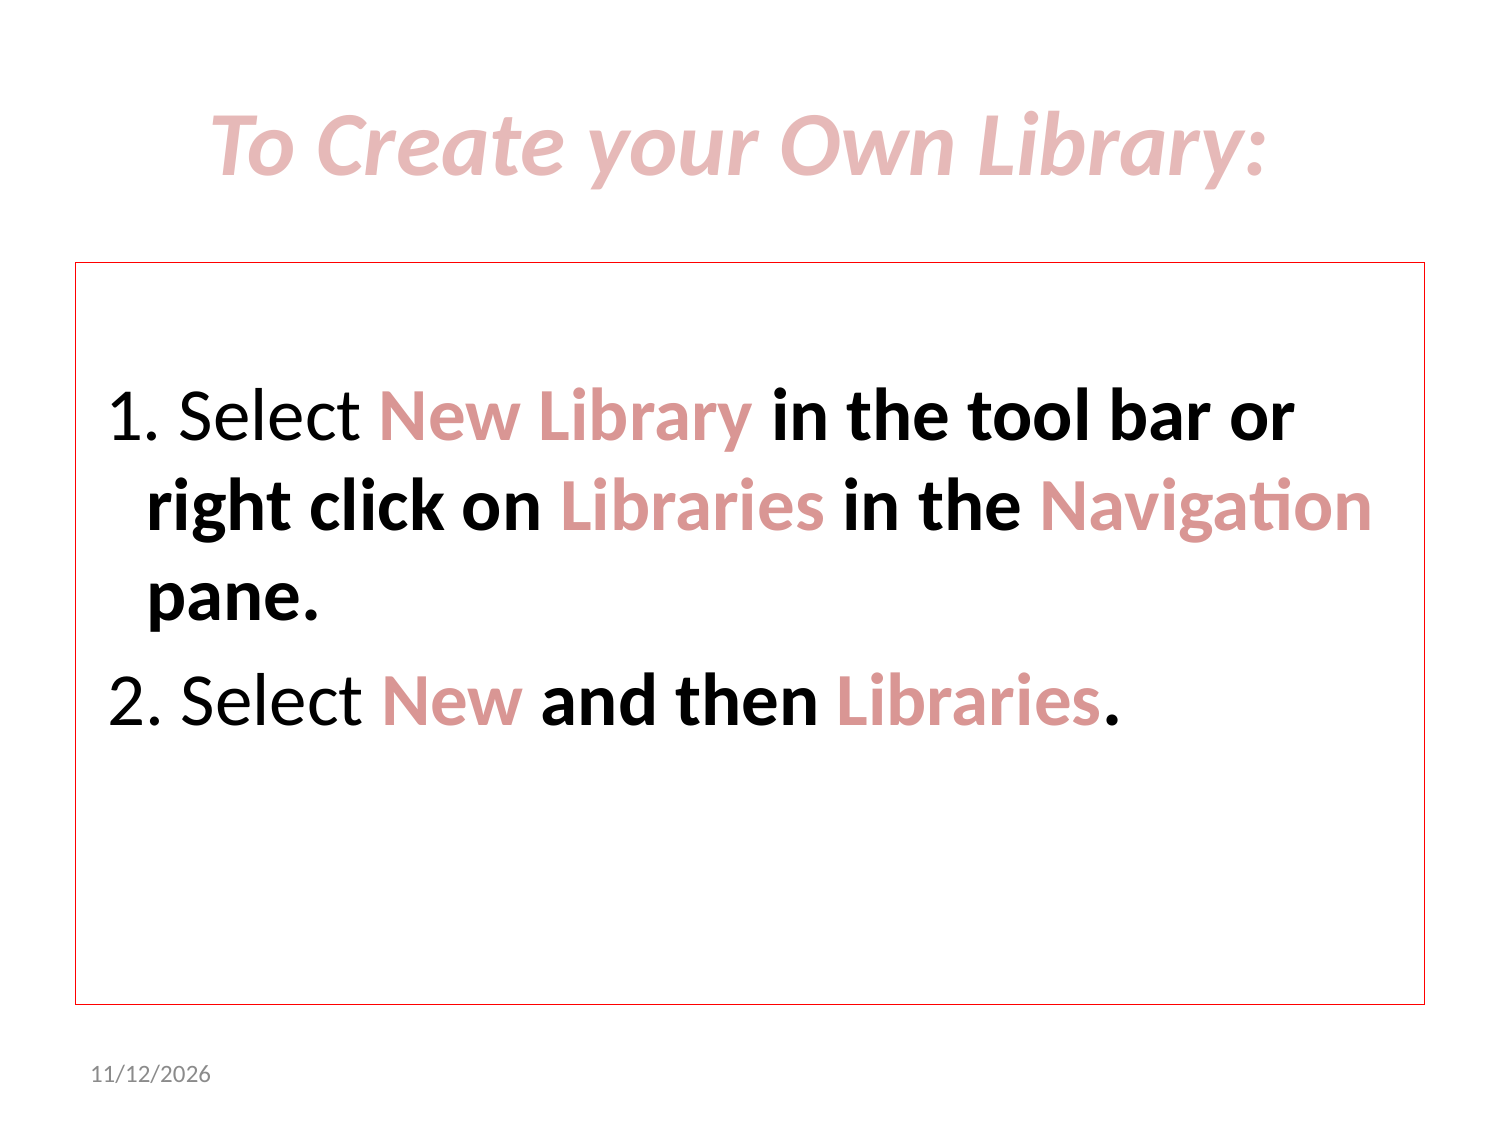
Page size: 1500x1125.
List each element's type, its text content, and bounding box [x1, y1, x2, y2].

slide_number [75, 1042, 425, 1103]
title To Create your Own Library: [75, 45, 1425, 233]
list 1. Select New Library in the tool bar or right click on Libraries in the Navigation pane. 2. Select New and then Libraries. [75, 262, 1425, 1005]
